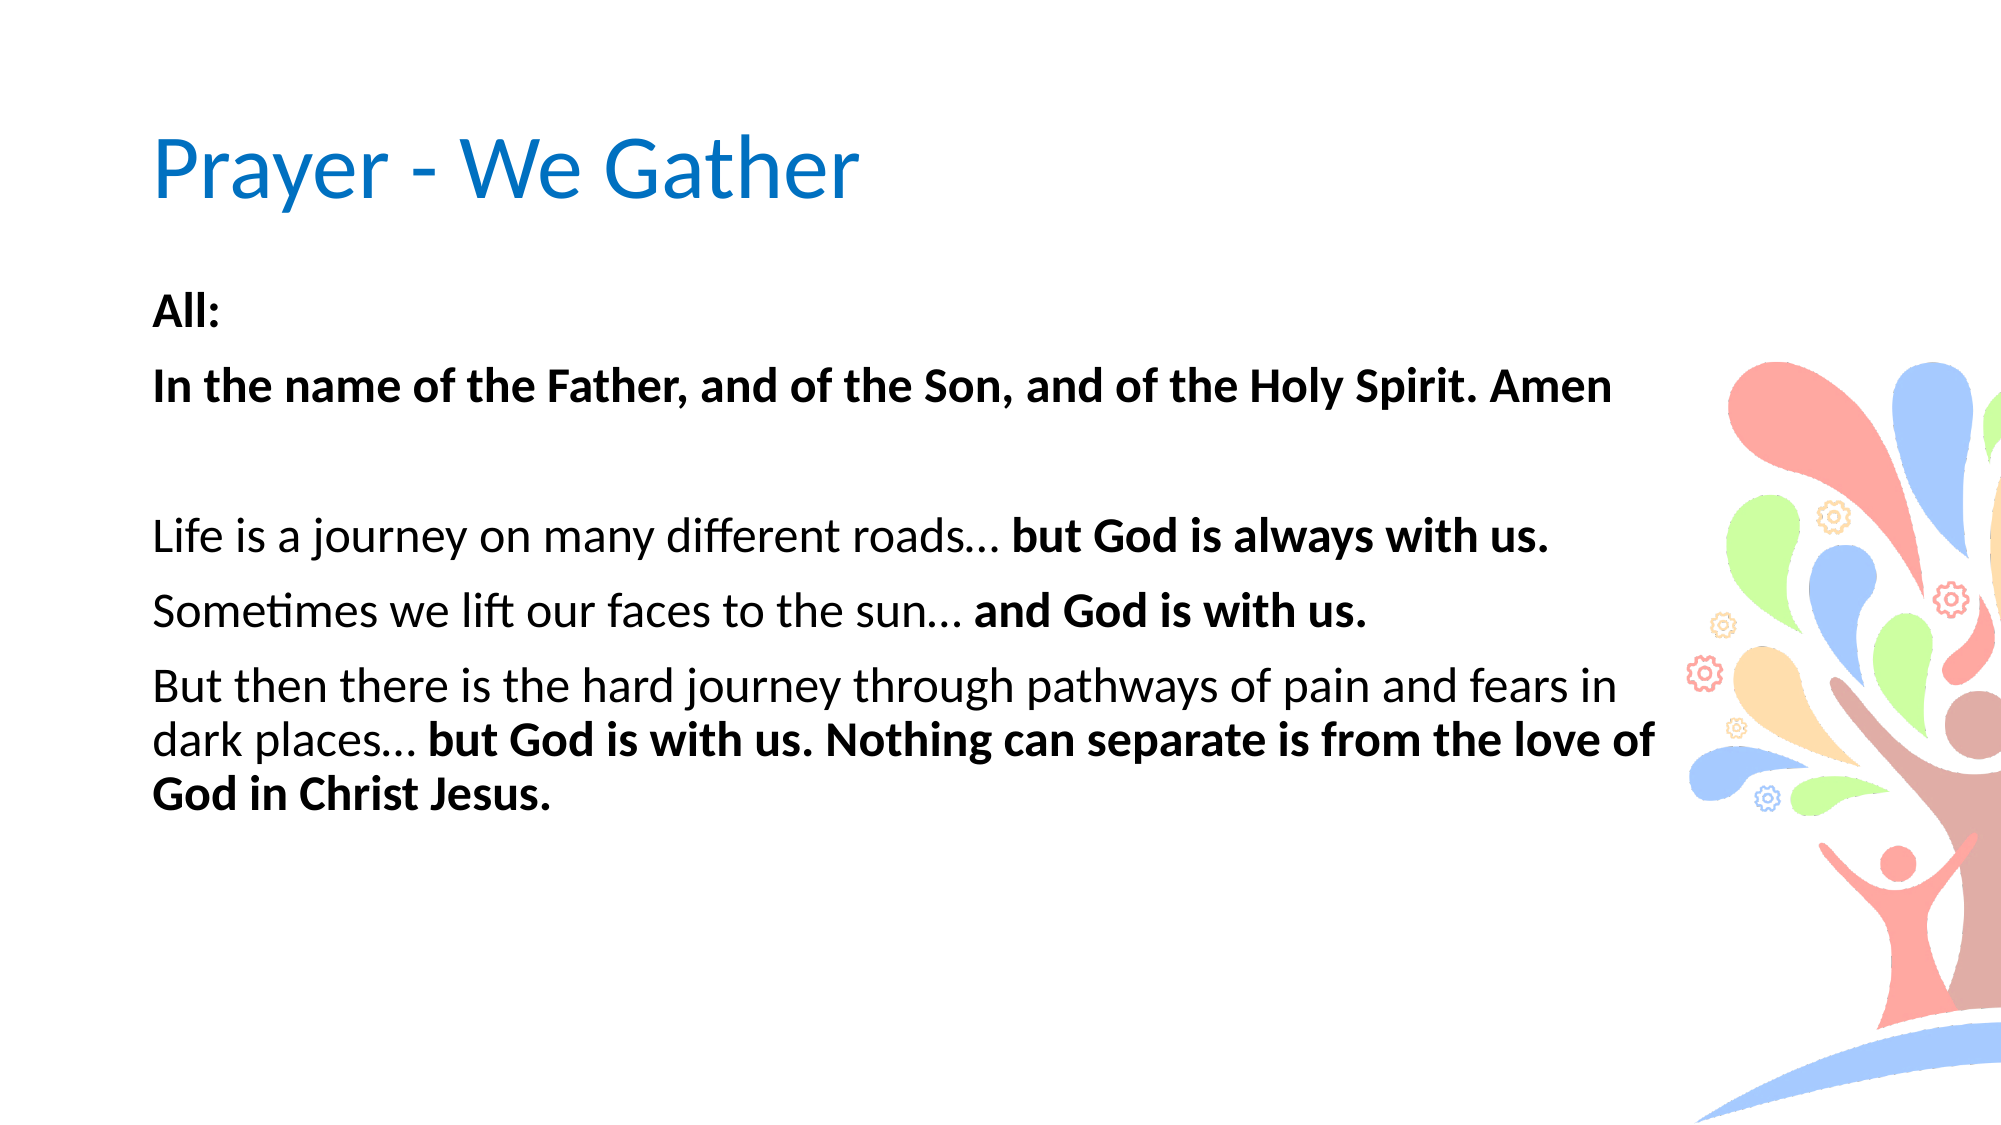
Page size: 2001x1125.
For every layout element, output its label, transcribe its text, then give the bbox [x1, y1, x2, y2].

list All: In the name of the Father, and of the Son, and of the Holy Spirit. Amen Life is a journey on many different roads… but God is always with us. Sometimes we lift our faces to the sun… and God is with us. But then there is the hard journey through pathways of pain and fears in dark places… but God is with us. Nothing can separate is from the love of God in Christ Jesus. [137, 277, 1695, 1014]
title Prayer - We Gather [137, 59, 1863, 278]
picture [1648, 320, 2001, 1125]
